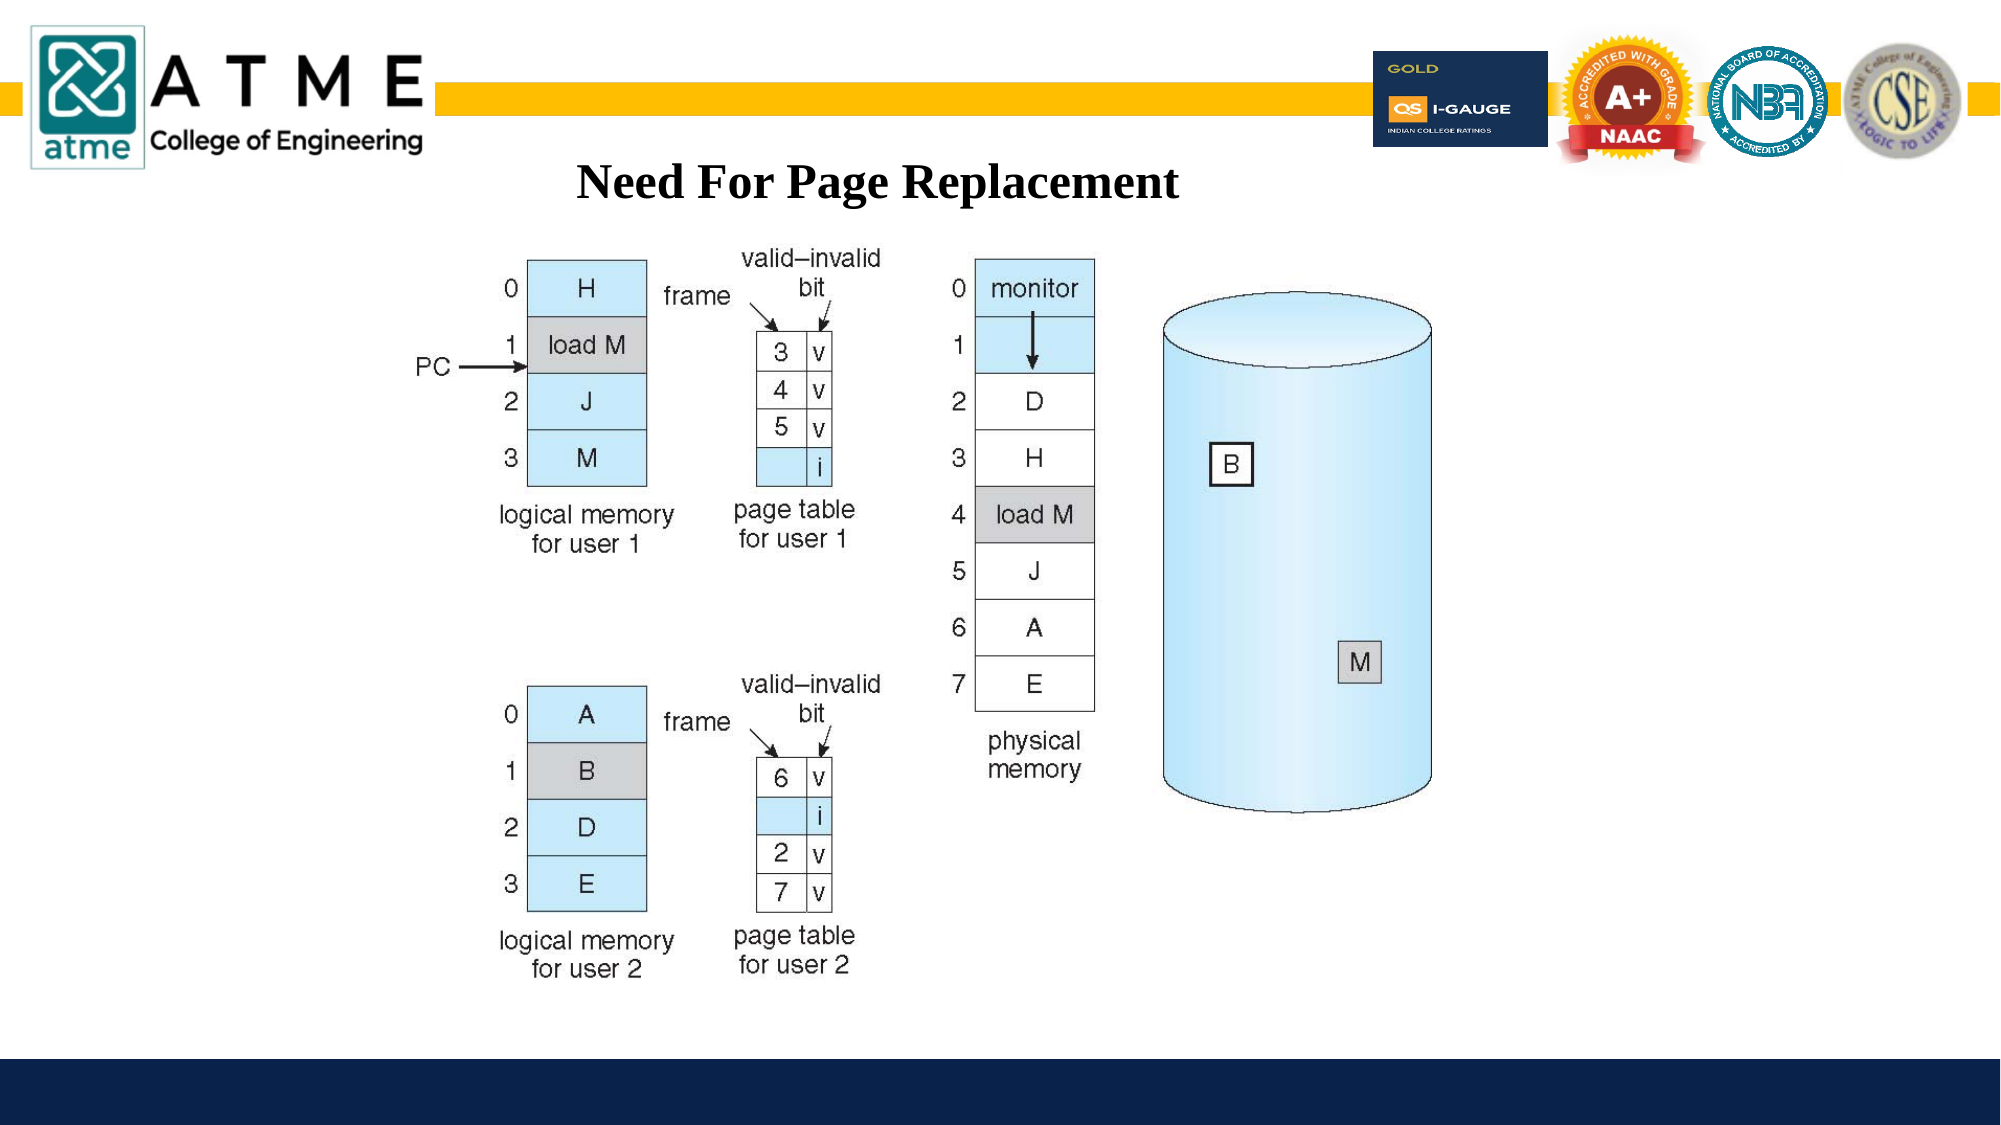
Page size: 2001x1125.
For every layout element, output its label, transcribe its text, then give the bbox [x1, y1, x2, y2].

picture [415, 243, 1432, 985]
picture [0, 1059, 2001, 1125]
picture [1373, 20, 1828, 157]
picture [22, 15, 435, 178]
picture [1840, 26, 1968, 176]
title Need For Page Replacement [561, 140, 1824, 236]
